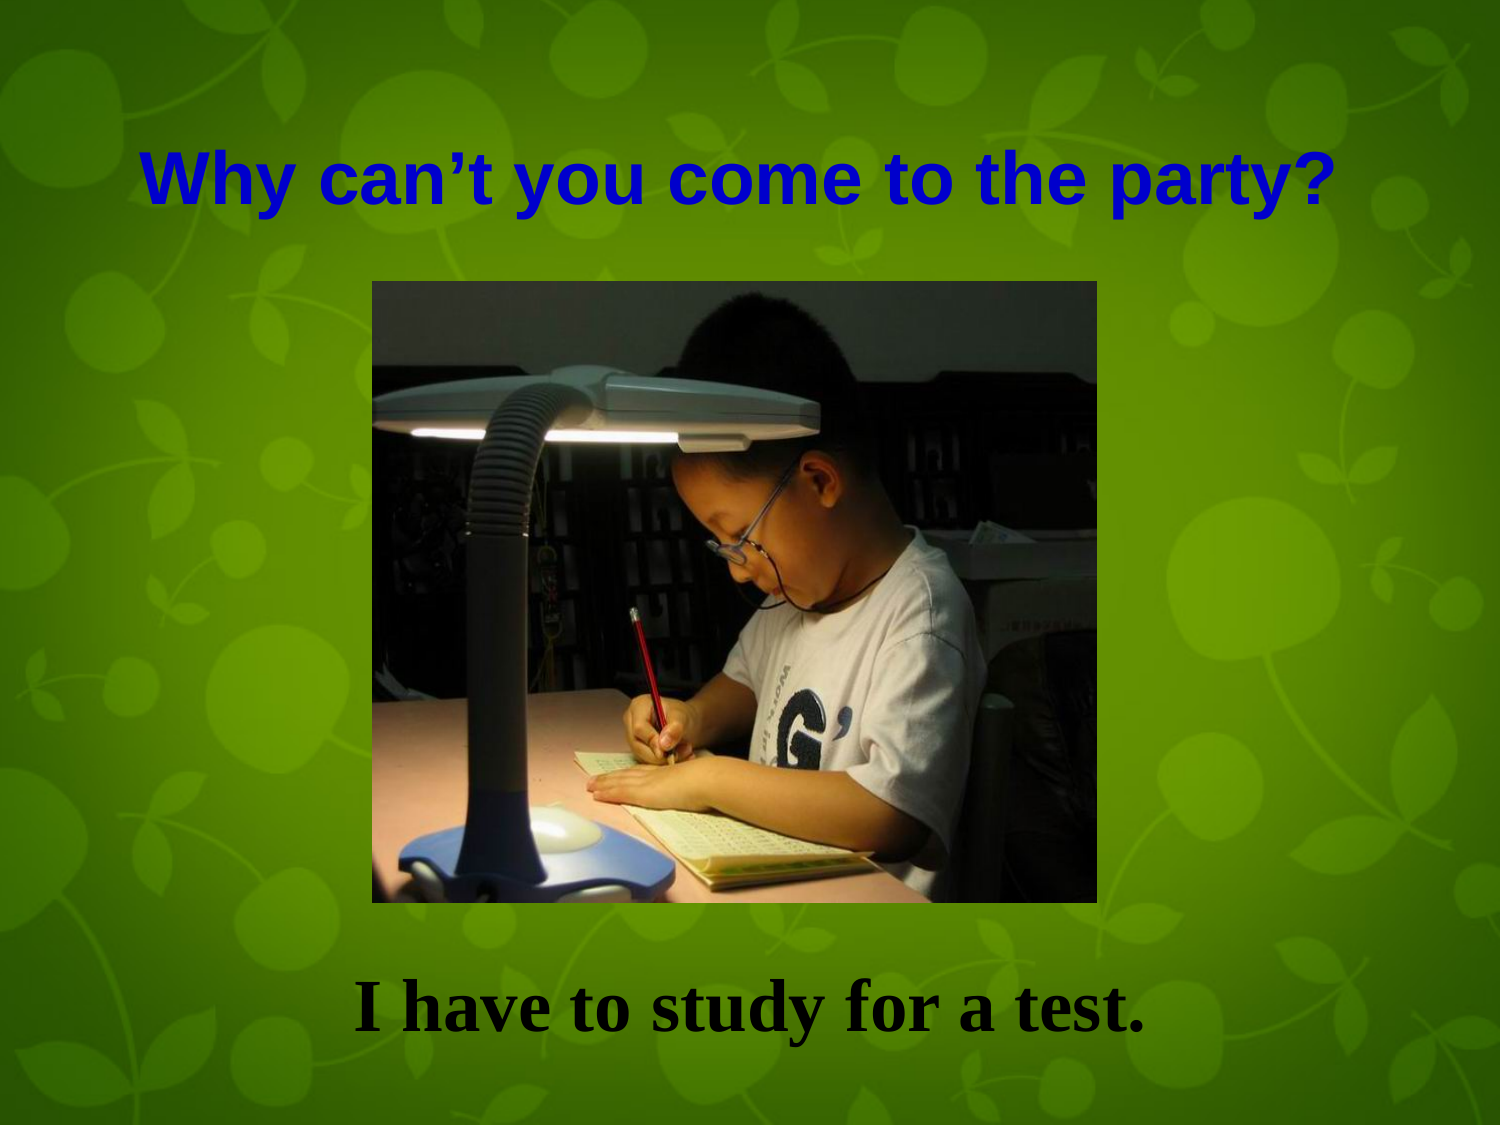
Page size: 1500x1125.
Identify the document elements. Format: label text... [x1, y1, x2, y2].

picture [0, 0, 1500, 1125]
text_box Why can’t you come to the party? [120, 119, 1427, 226]
text_box I have to study for a test. [261, 946, 1254, 1056]
